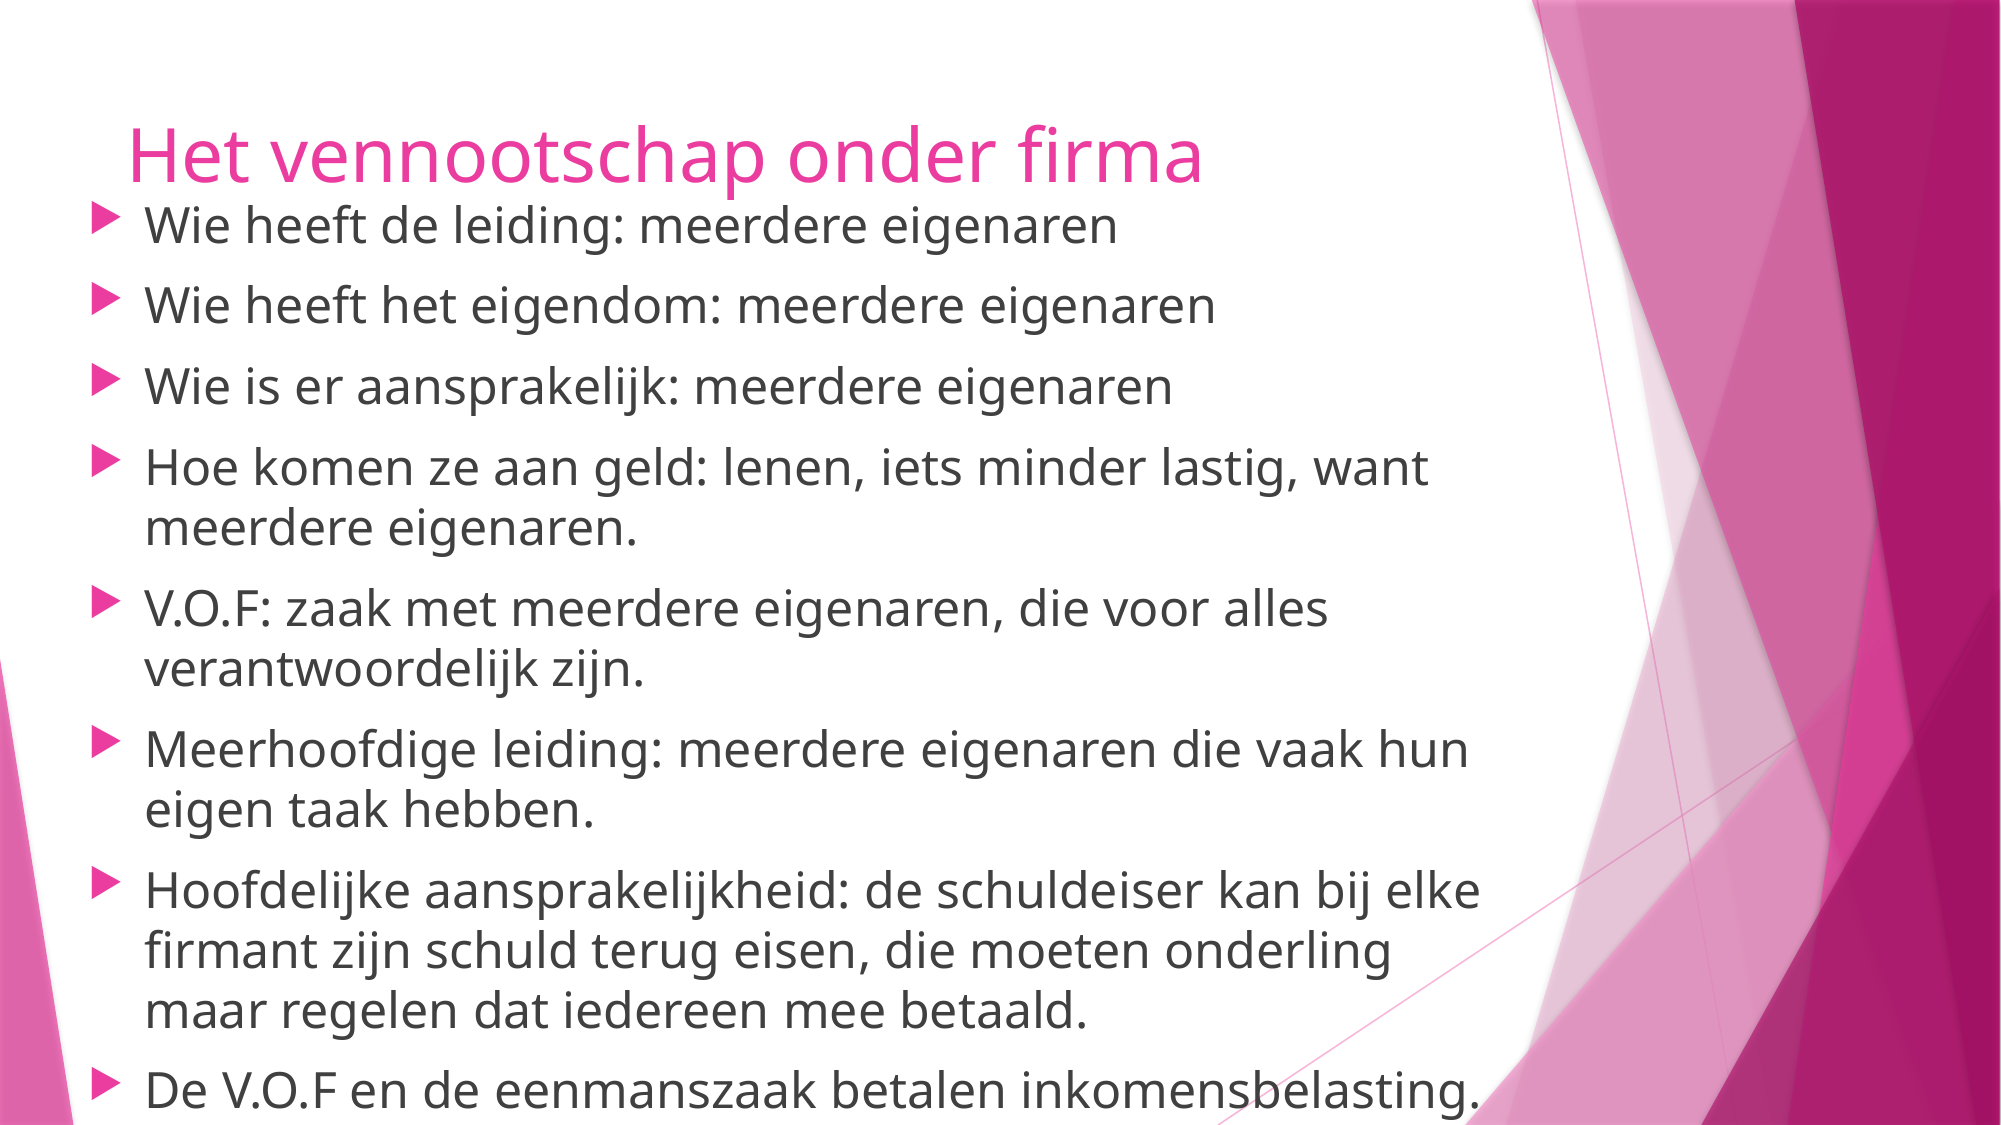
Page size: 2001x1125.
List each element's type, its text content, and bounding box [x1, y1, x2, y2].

list Wie heeft de leiding: meerdere eigenaren Wie heeft het eigendom: meerdere eigenaren Wie is er aansprakelijk: meerdere eigenaren Hoe komen ze aan geld: lenen, iets minder lastig, want meerdere eigenaren. V.O.F: zaak met meerdere eigenaren, die voor alles verantwoordelijk zijn. Meerhoofdige leiding: meerdere eigenaren die vaak hun eigen taak hebben. Hoofdelijke aansprakelijkheid: de schuldeiser kan bij elke firmant zijn schuld terug eisen, die moeten onderling maar regelen dat iedereen mee betaald. De V.O.F en de eenmanszaak betalen inkomensbelasting. [73, 185, 1522, 992]
title Het vennootschap onder firma [111, 99, 1522, 185]
